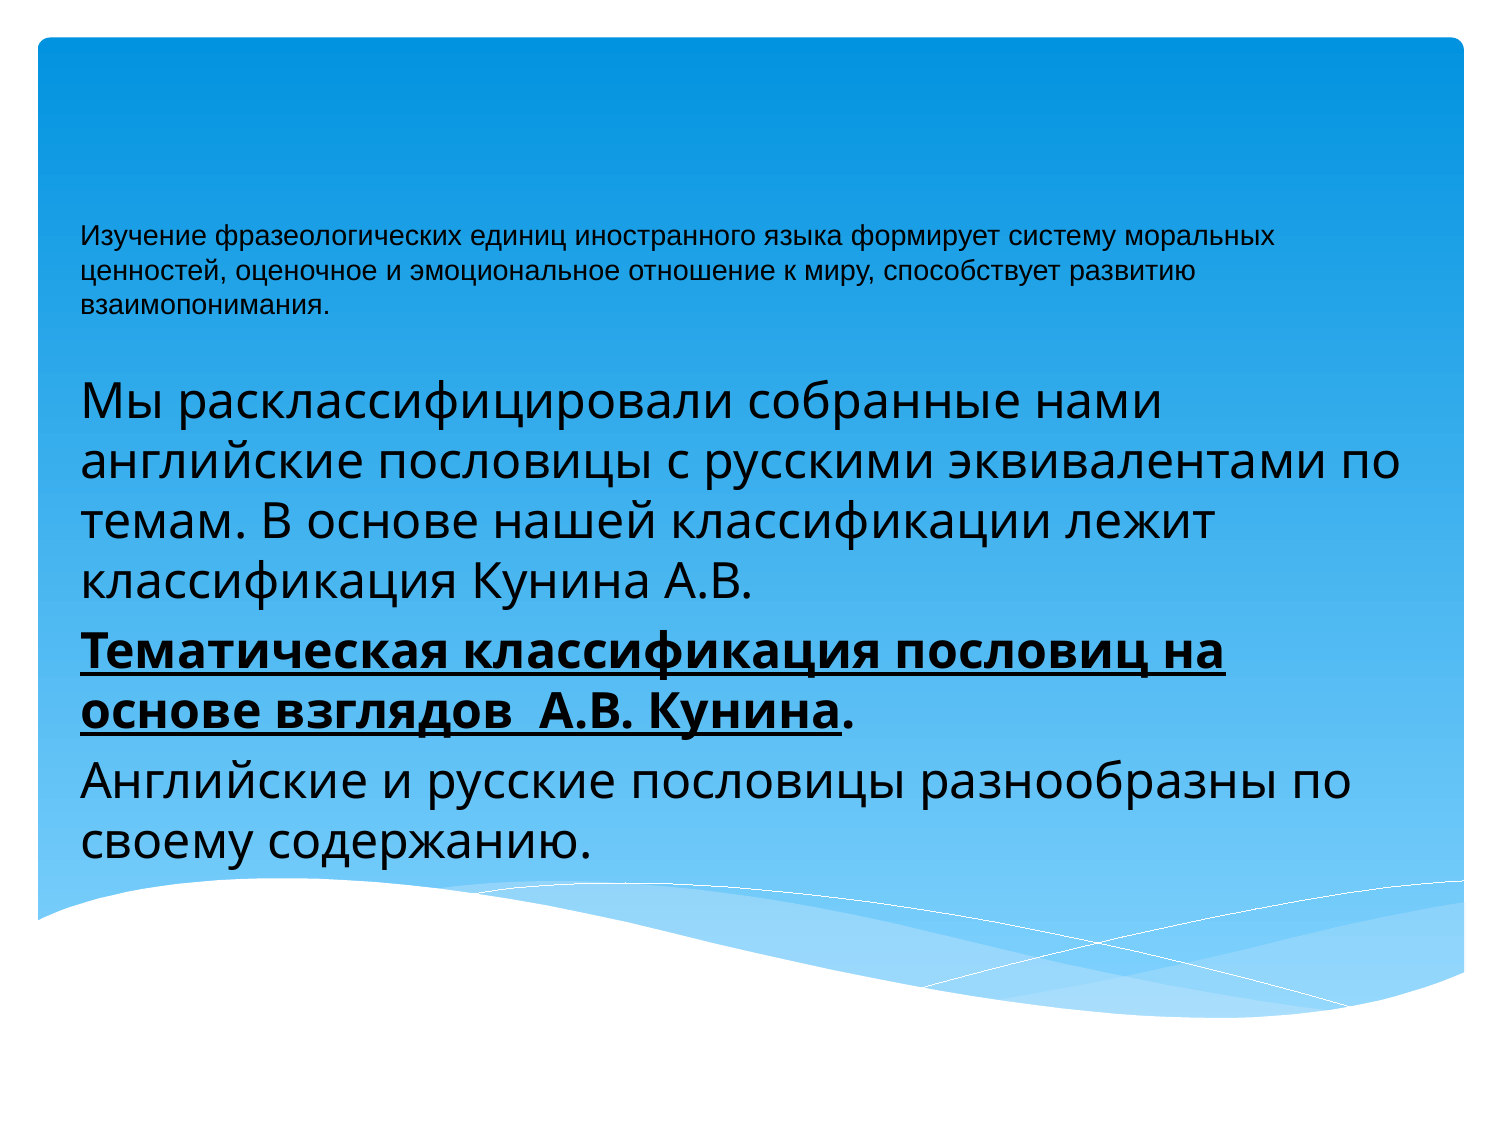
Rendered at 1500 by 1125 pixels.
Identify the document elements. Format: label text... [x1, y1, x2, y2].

subtitle Мы расклассифицировали собранные нами английские пословицы с русскими эквивалентами по темам. В основе нашей классификации лежит классификация Кунина А.В. Тематическая классификация пословиц на основе взглядов А.В. Кунина. Английские и русские пословицы разнообразны по своему содержанию. [64, 290, 1428, 1093]
title Изучение фразеологических единиц иностранного языка формирует систему моральных ценностей, оценочное и эмоциональное отношение к миру, способствует развитию взаимопонимания. [64, 137, 1428, 290]
